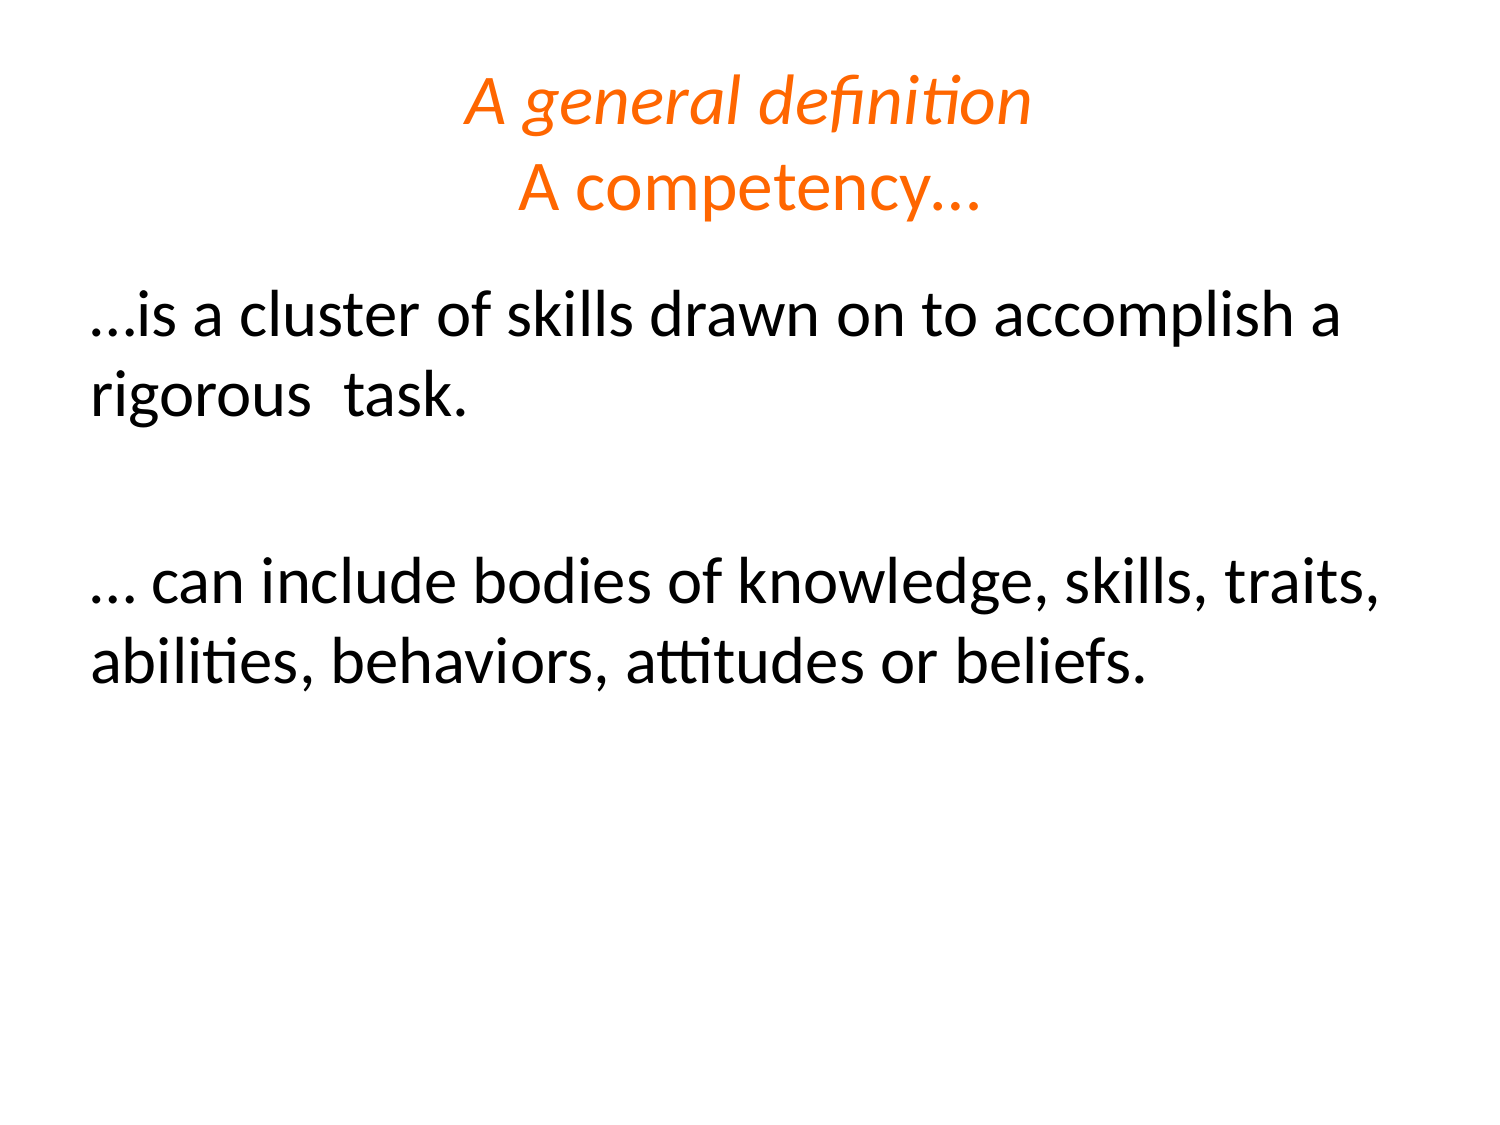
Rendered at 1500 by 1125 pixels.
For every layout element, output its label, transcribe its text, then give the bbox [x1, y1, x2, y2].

title A general definition A competency… [75, 45, 1425, 233]
list …is a cluster of skills drawn on to accomplish a rigorous task. … can include bodies of knowledge, skills, traits, abilities, behaviors, attitudes or beliefs. [75, 262, 1425, 1005]
